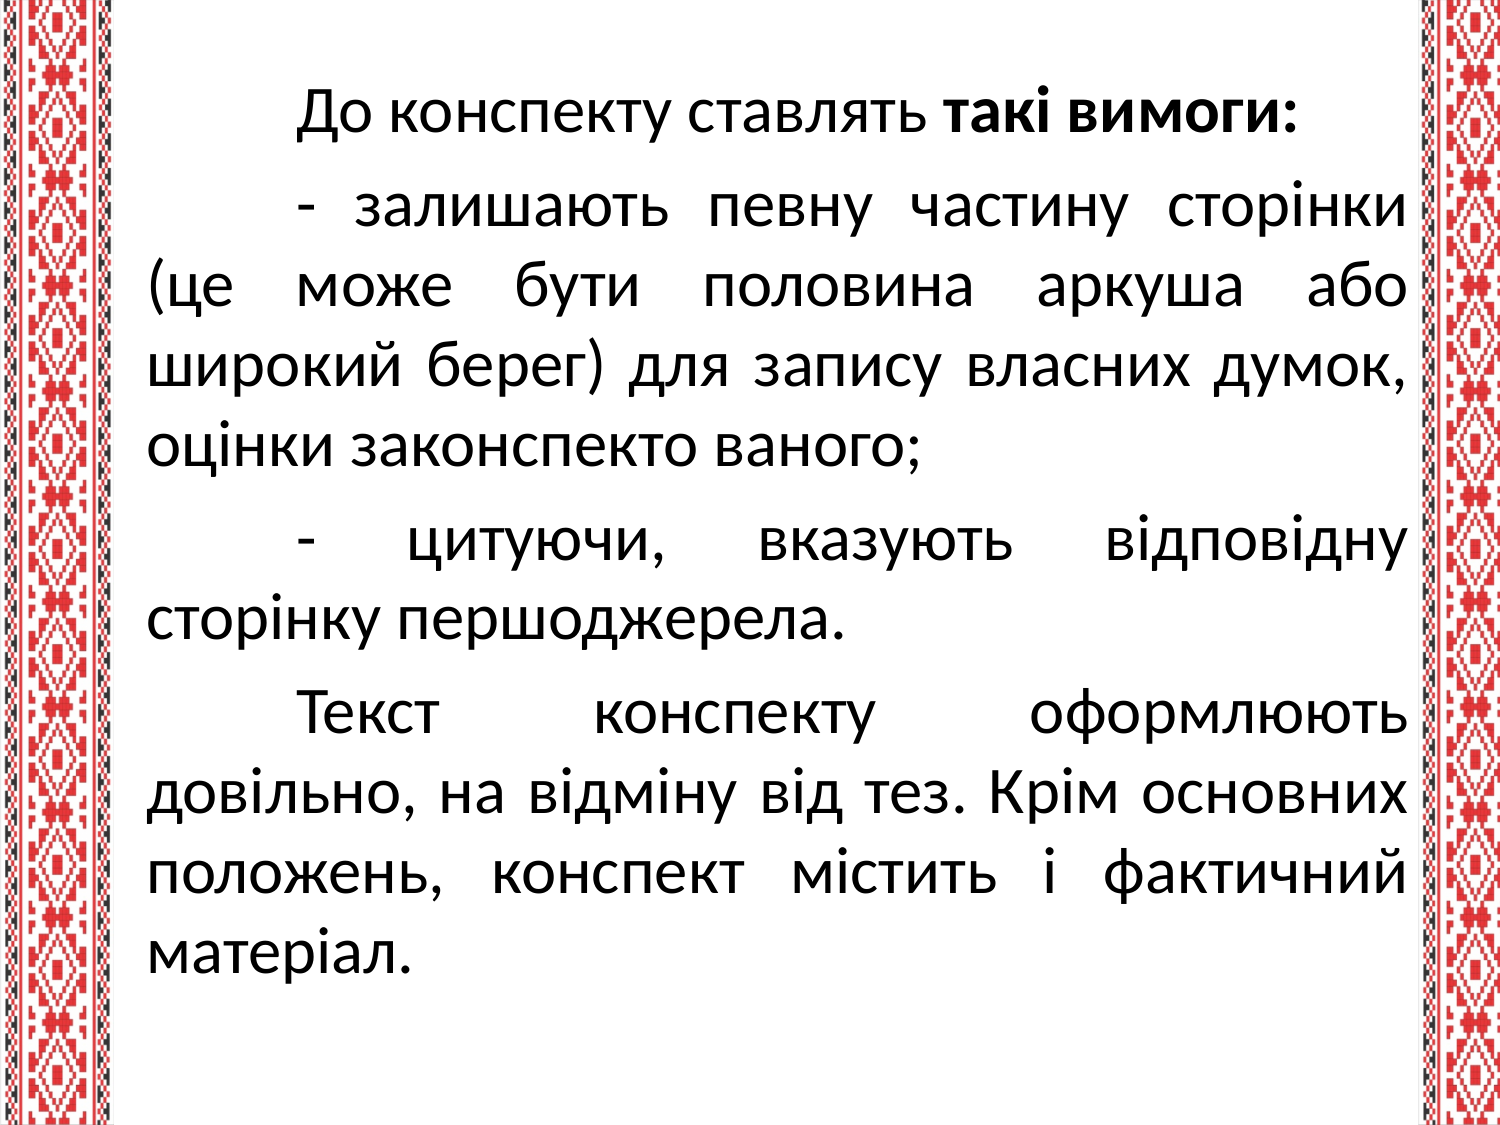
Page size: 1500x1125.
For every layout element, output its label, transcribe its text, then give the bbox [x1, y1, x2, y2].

list До конспекту ставлять такі вимоги: - залишають певну частину сторінки (це може бути половина аркуша або широкий берег) для запису власних думок, оцінки законспекто ваного; - цитуючи, вказують відповідну сторінку першоджерела. Текст конспекту оформлюють довільно, на відміну від тез. Крім основних положень, конспект містить і фактичний матеріал. [114, 58, 1418, 1005]
picture [0, 1, 620, 1124]
picture [911, 1, 1500, 1124]
